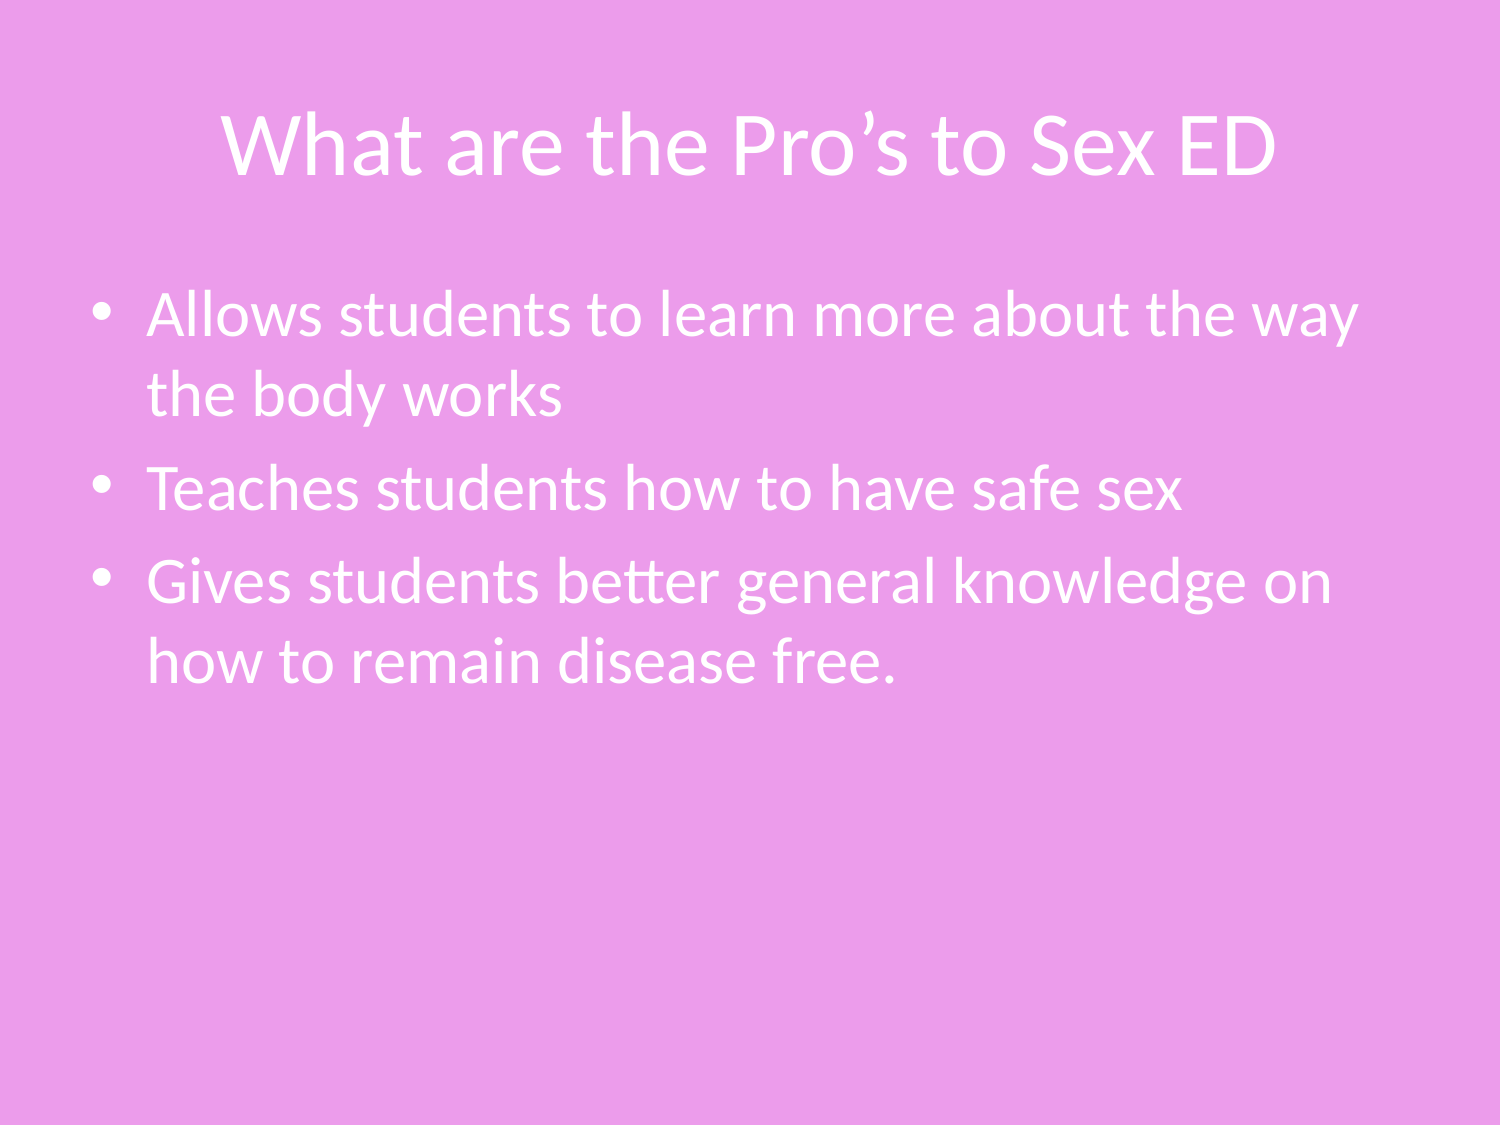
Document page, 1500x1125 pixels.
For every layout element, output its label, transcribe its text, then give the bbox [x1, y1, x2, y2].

list Allows students to learn more about the way the body works Teaches students how to have safe sex Gives students better general knowledge on how to remain disease free. [75, 262, 1425, 1005]
title What are the Pro’s to Sex ED [75, 45, 1425, 233]
